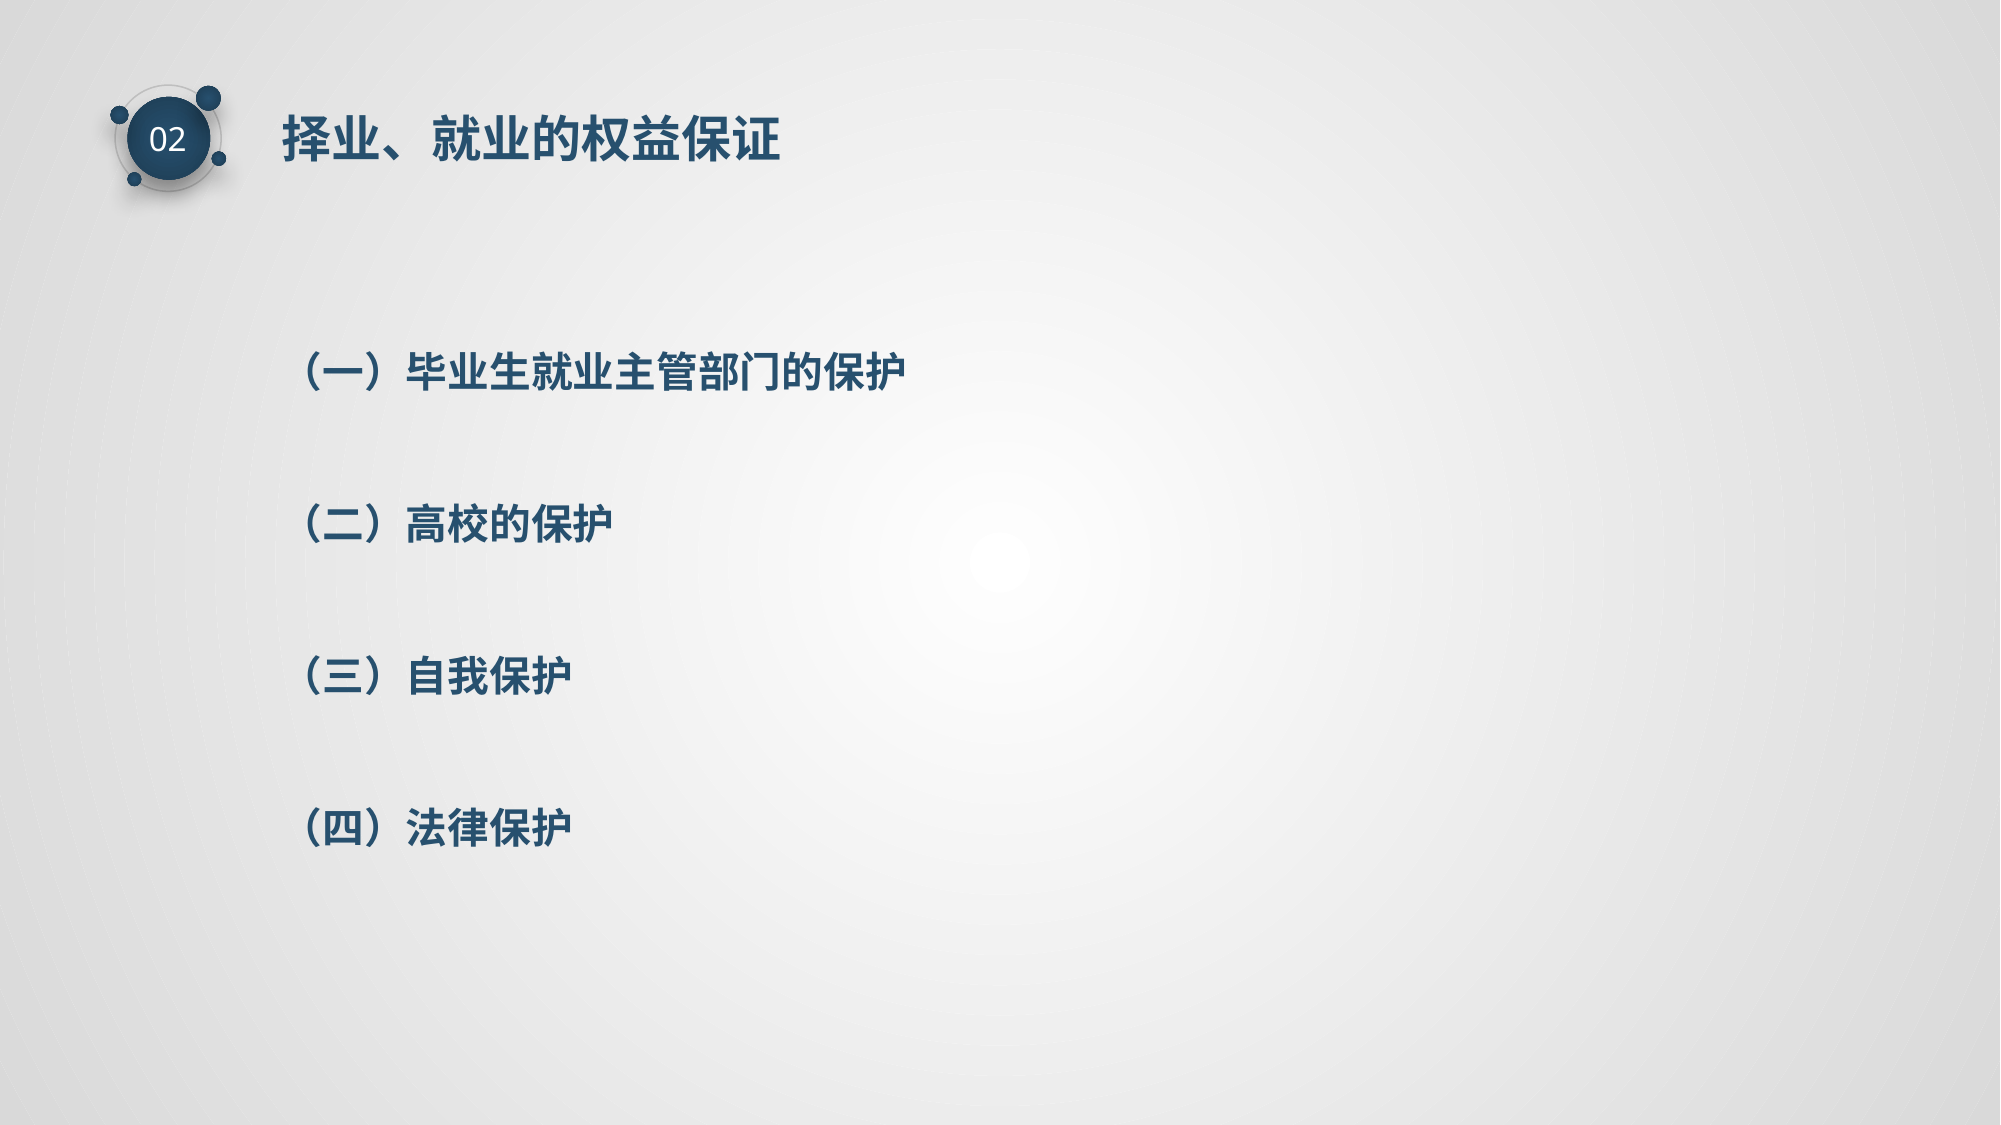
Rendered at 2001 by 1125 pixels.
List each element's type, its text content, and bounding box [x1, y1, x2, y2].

text_box （三）自我保护 [265, 617, 1798, 768]
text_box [110, 85, 226, 192]
text_box （一）毕业生就业主管部门的保护 [265, 313, 1798, 464]
text_box （四）法律保护 [265, 769, 1798, 919]
text_box 择业、就业的权益保证 [266, 100, 797, 176]
text_box （二）高校的保护 [265, 465, 1798, 616]
